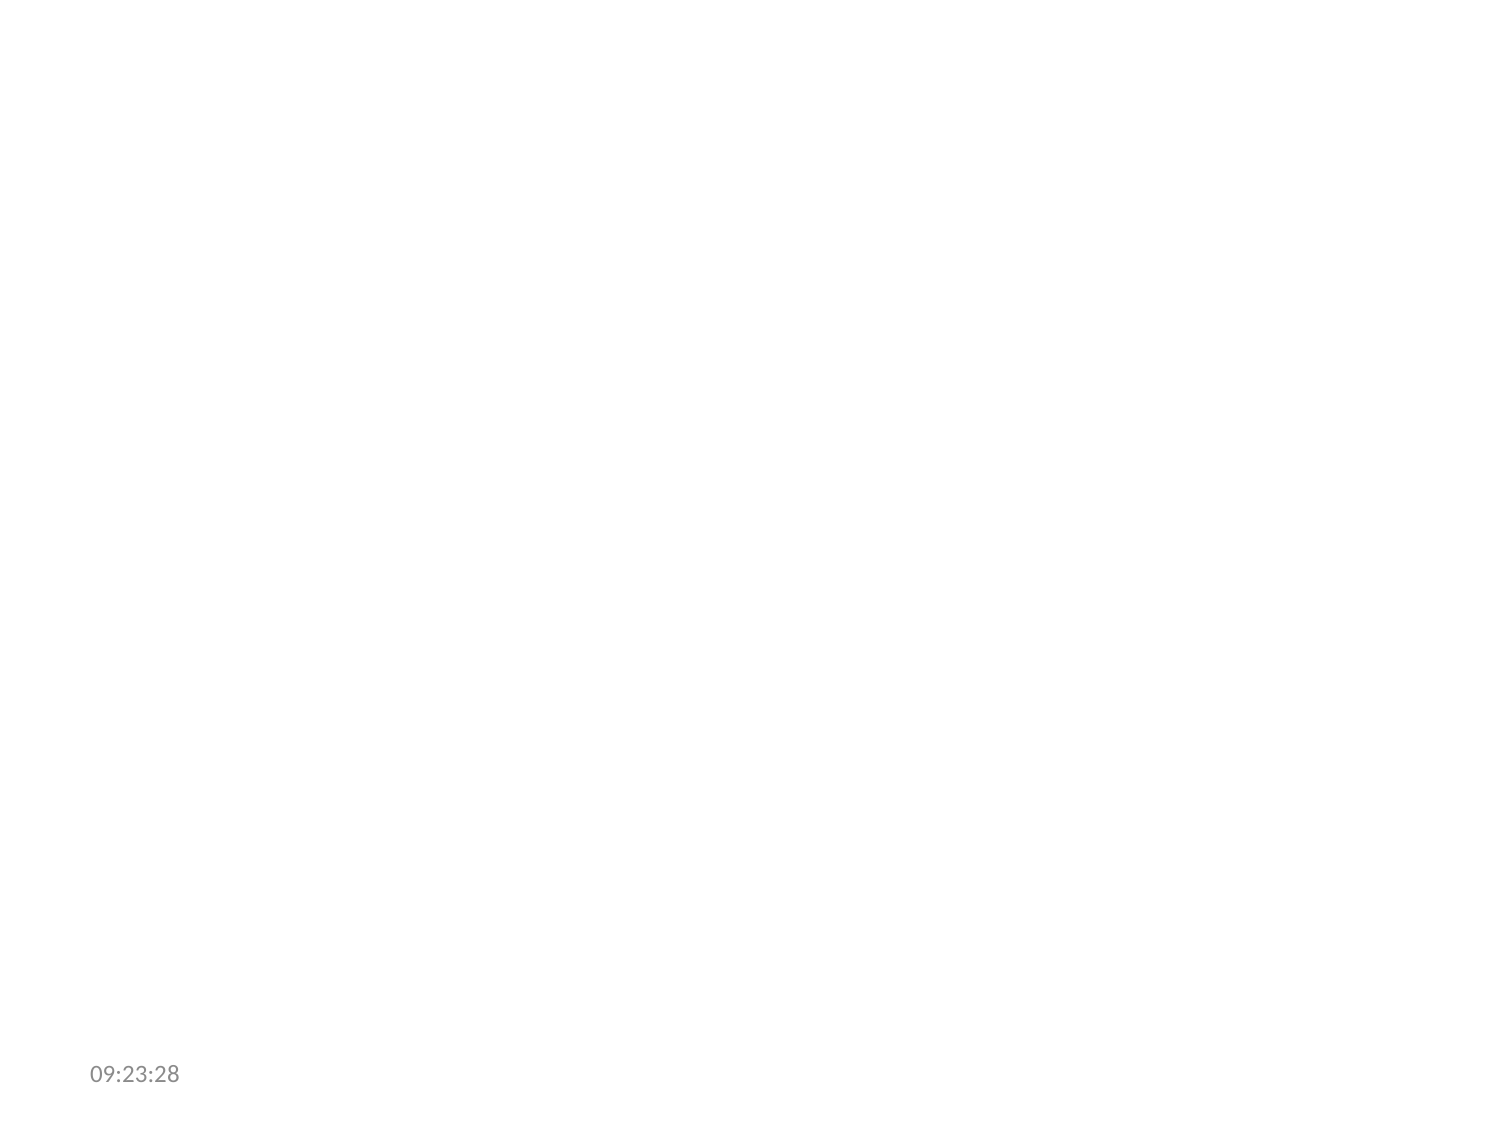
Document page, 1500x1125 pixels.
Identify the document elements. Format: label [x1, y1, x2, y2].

slide_number [75, 1042, 425, 1103]
